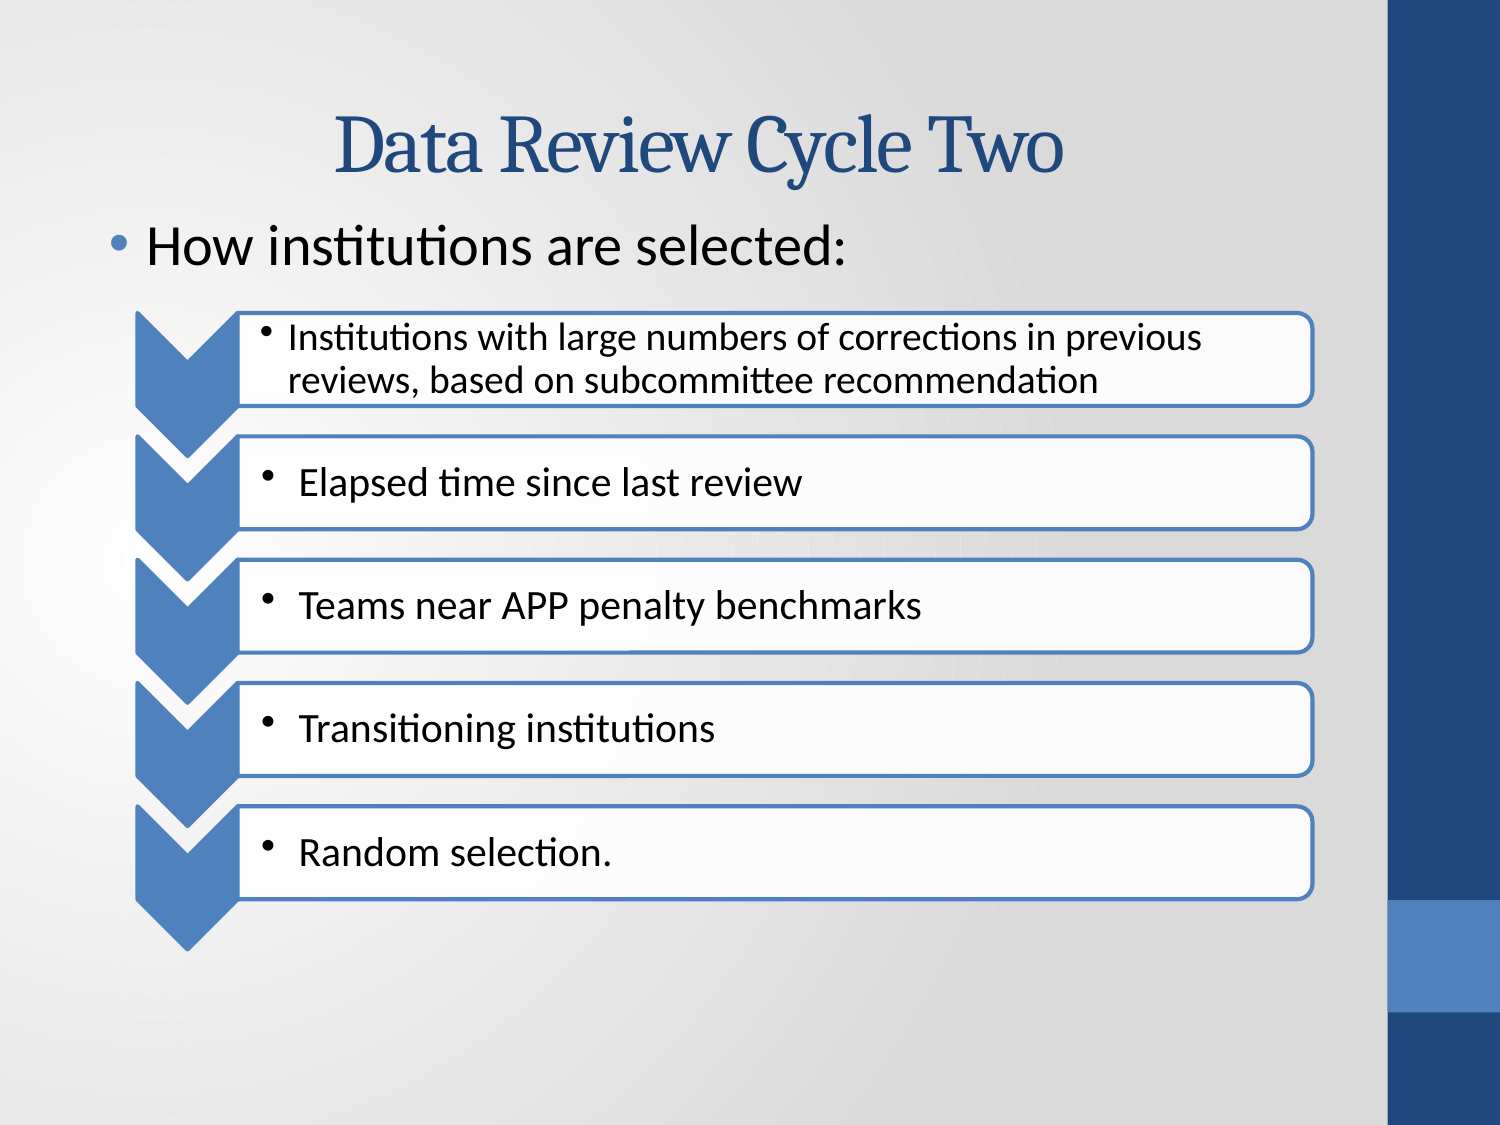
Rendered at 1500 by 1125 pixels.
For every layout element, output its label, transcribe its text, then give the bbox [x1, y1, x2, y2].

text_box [136, 311, 1313, 951]
list How institutions are selected: [75, 200, 1425, 1025]
title Data Review Cycle Two [75, 45, 1325, 233]
